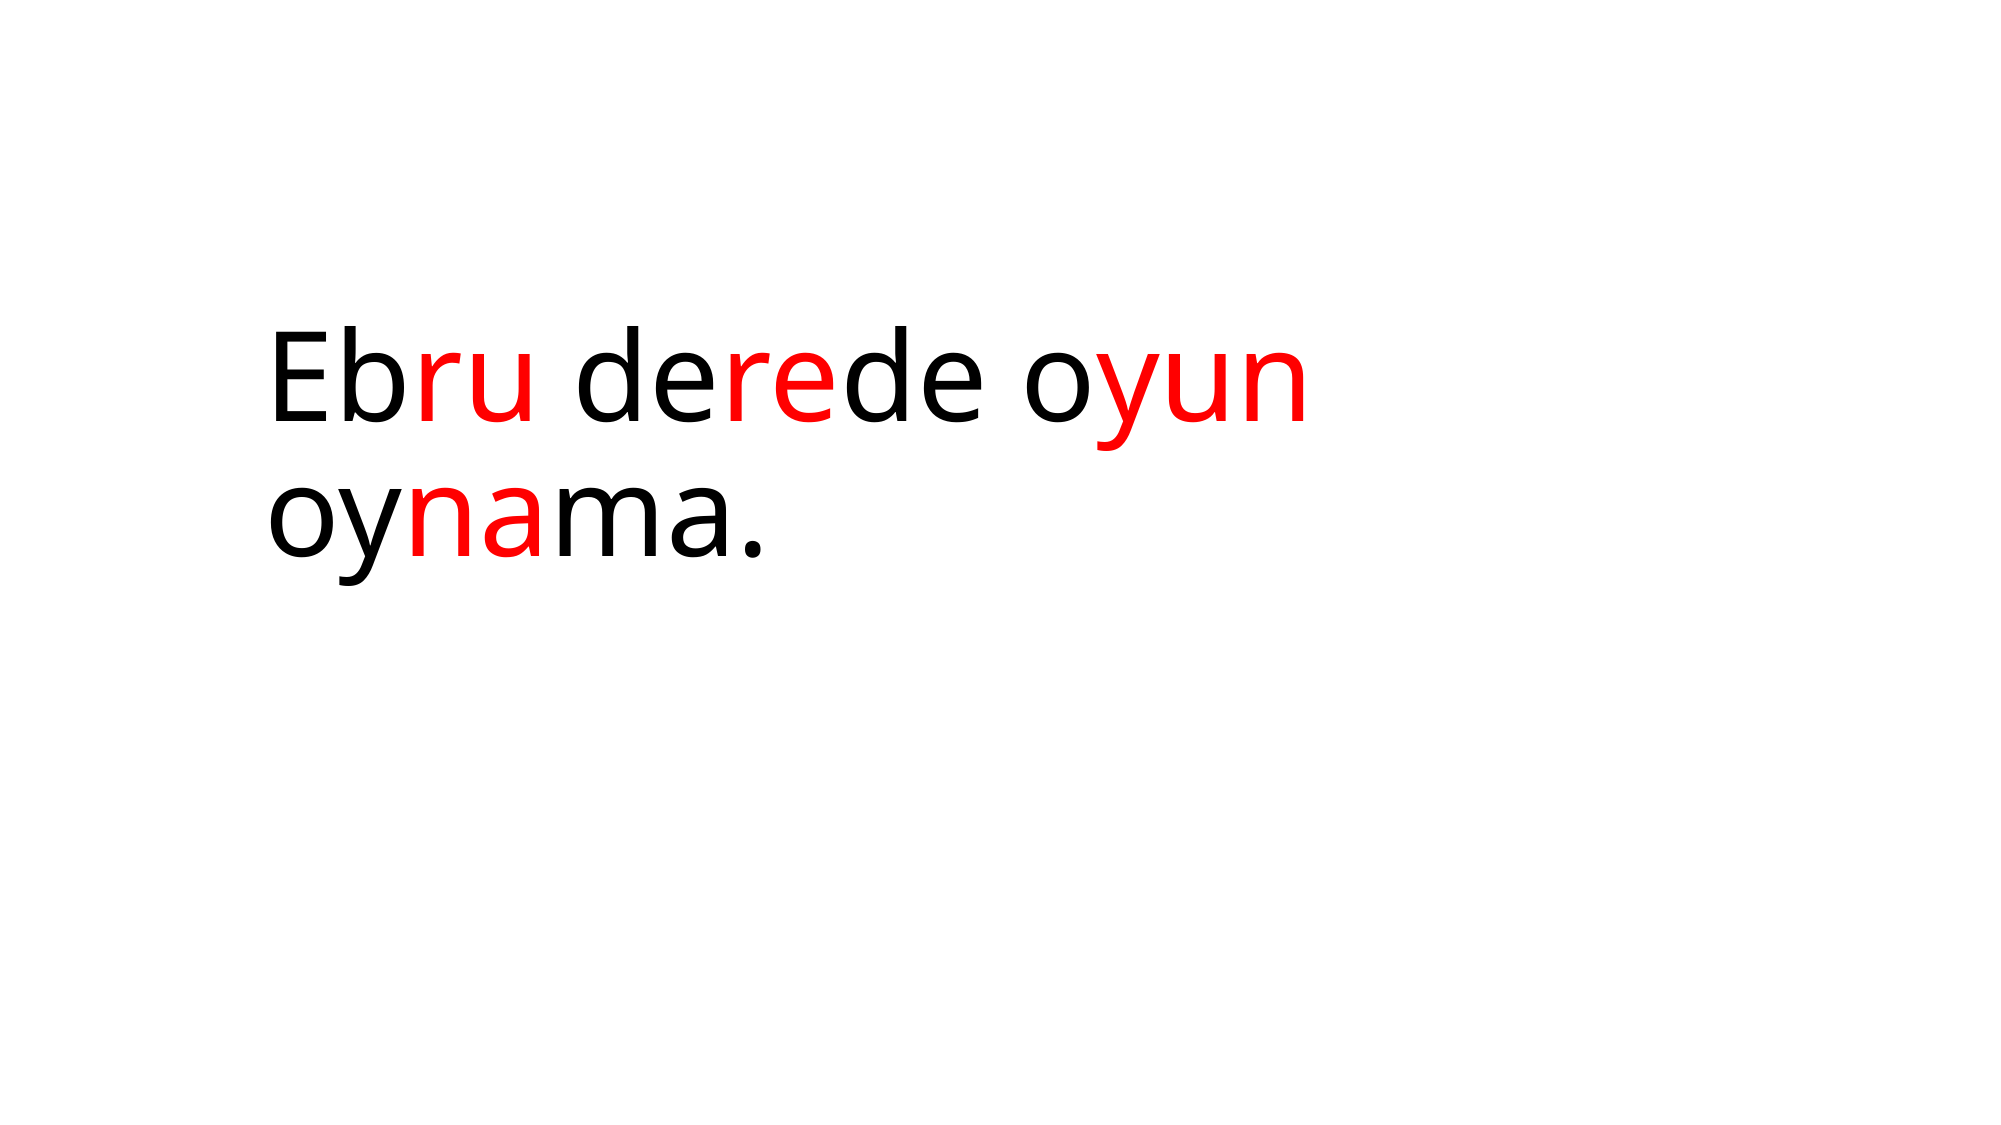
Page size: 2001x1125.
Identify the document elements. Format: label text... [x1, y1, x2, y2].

title Ebru derede oyun oynama. [249, 199, 1750, 591]
